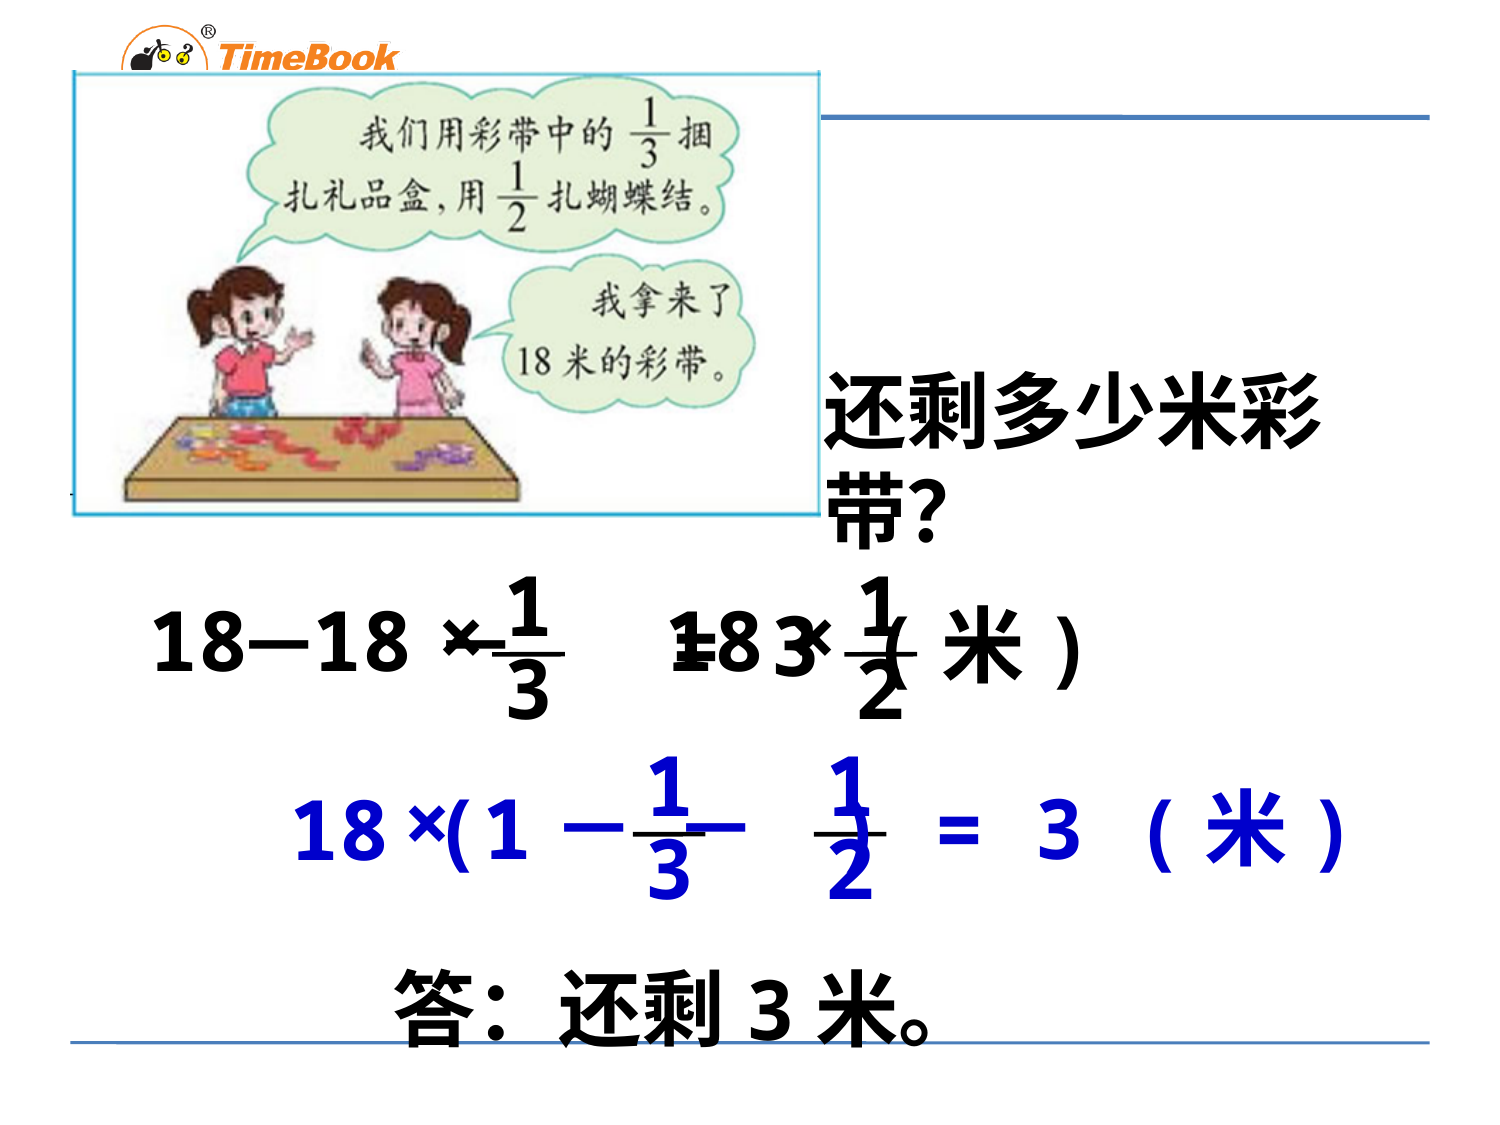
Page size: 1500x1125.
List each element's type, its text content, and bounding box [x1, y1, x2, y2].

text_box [281, 755, 1355, 926]
text_box 答：还剩3米。 [377, 949, 997, 1064]
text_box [140, 562, 1419, 746]
text_box 还剩多少米彩带？ [808, 351, 1489, 567]
picture [70, 22, 821, 519]
